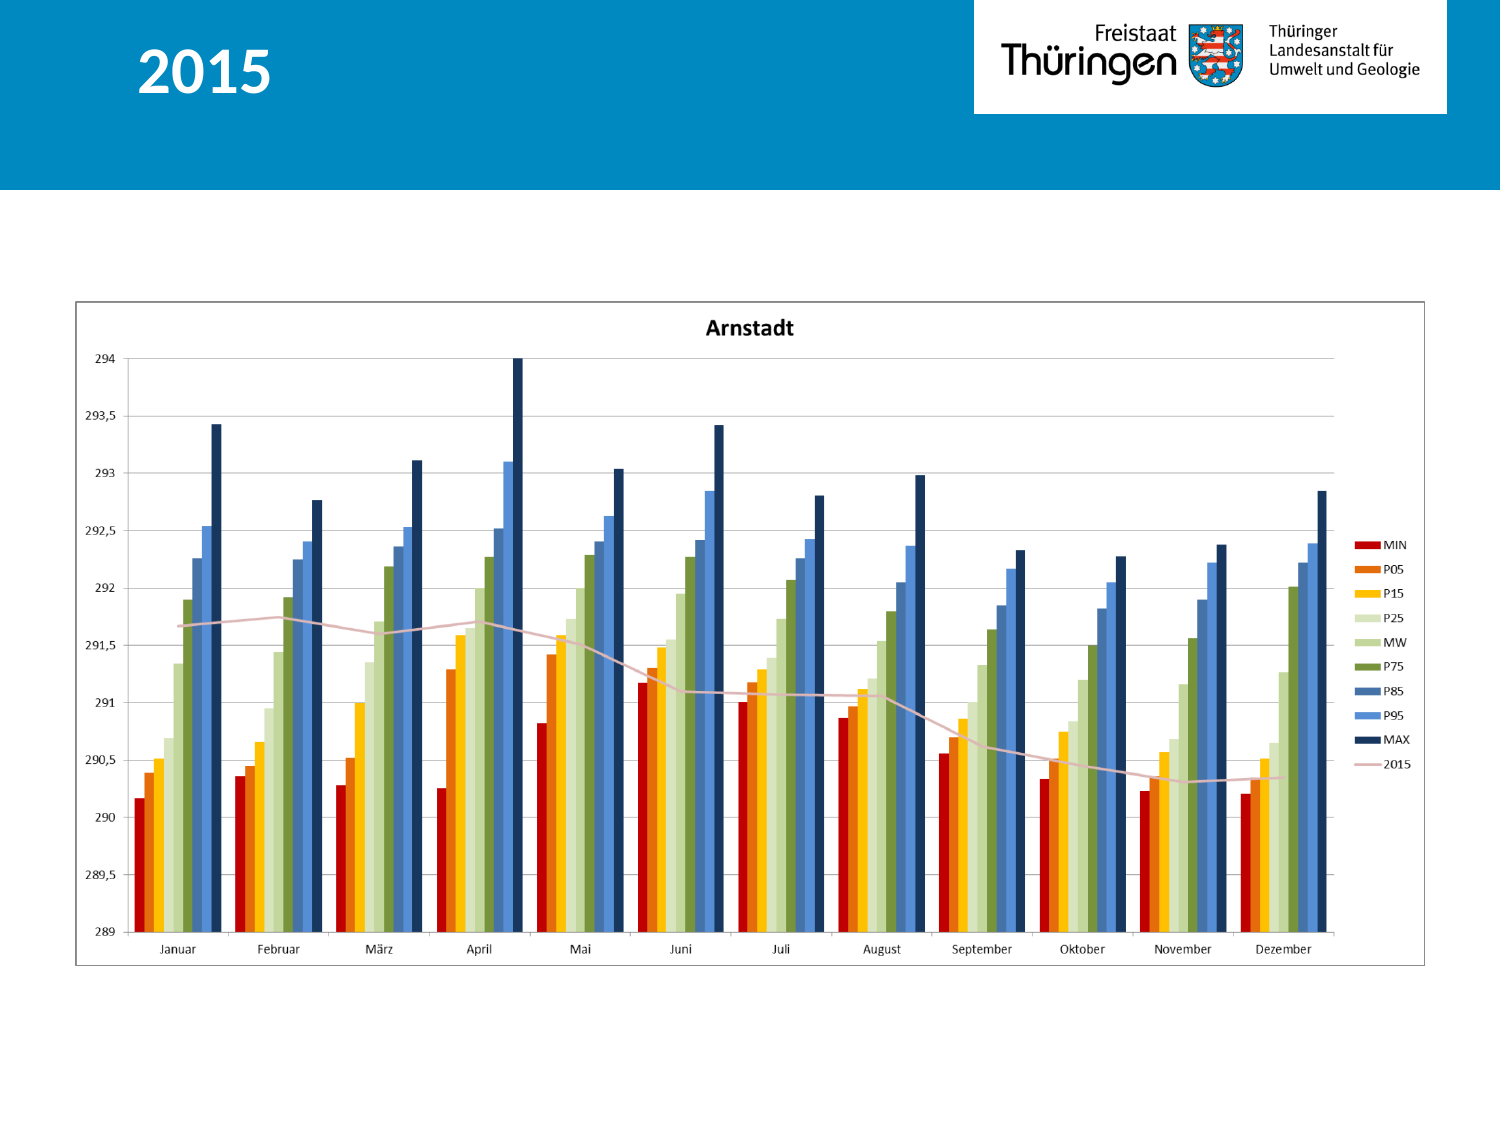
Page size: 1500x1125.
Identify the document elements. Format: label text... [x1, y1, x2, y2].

picture [975, 0, 1446, 113]
text_box 2015 [64, 19, 845, 114]
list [74, 301, 1426, 966]
